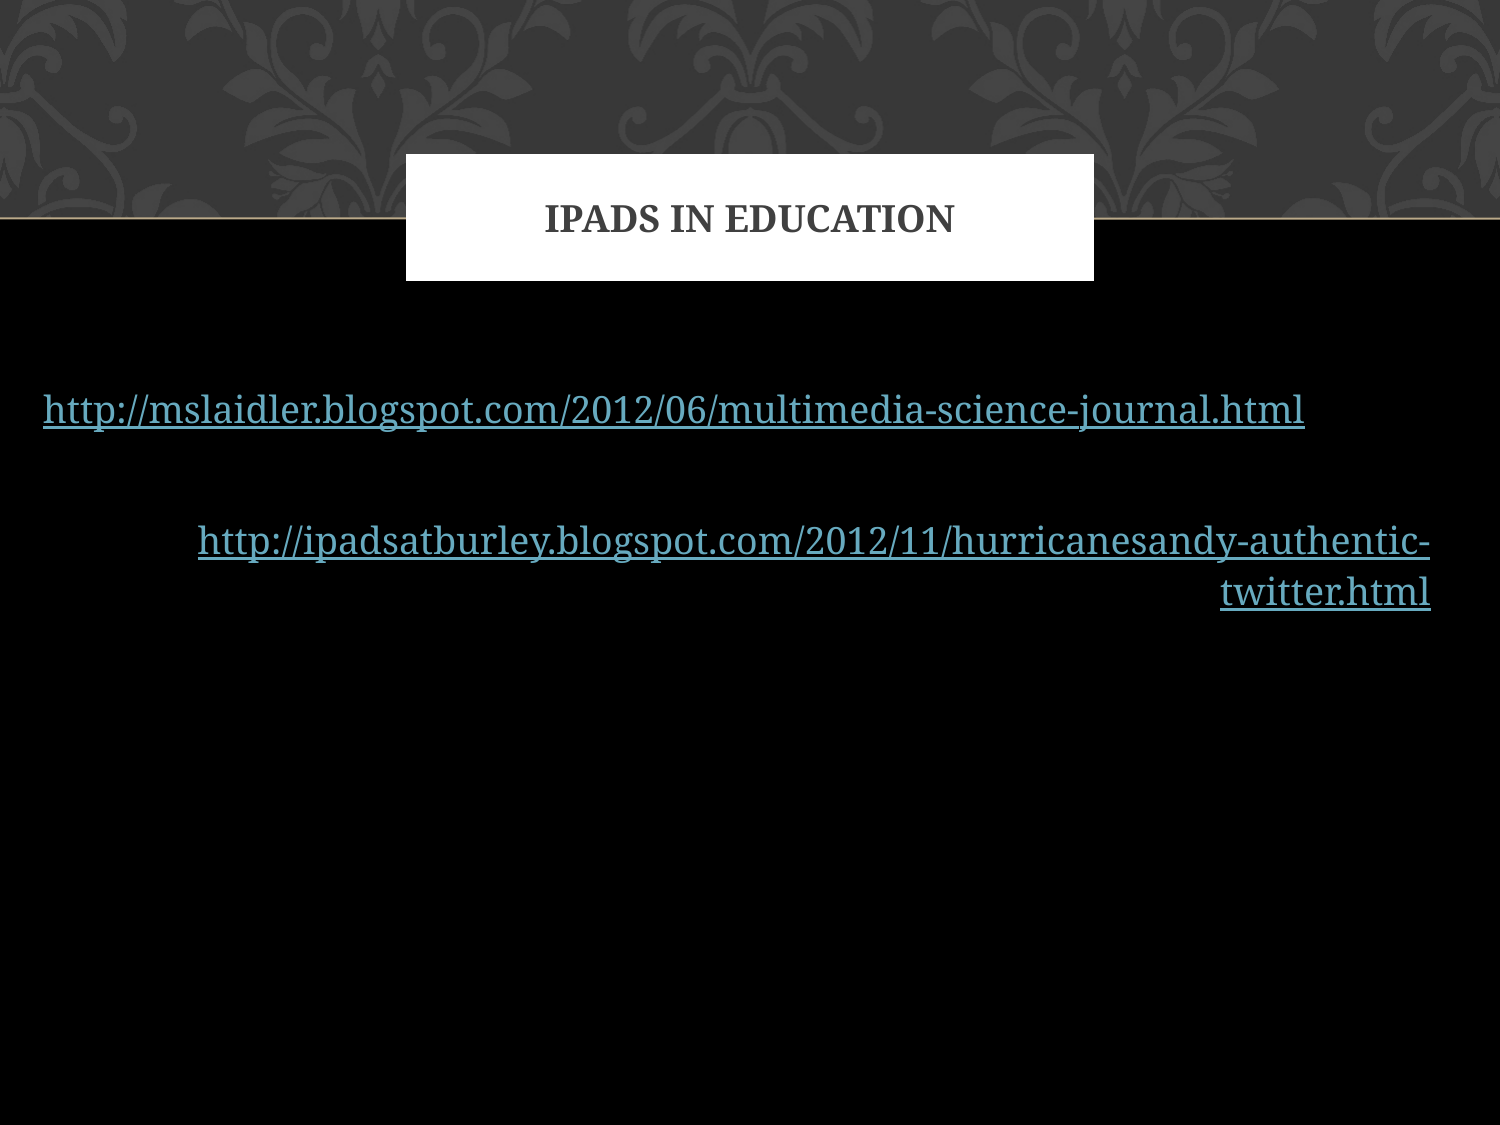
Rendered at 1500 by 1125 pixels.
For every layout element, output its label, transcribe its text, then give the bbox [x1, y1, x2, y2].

text_box http://mslaidler.blogspot.com/2012/06/multimedia-science-journal.html [28, 378, 1389, 444]
title Ipads in education [406, 154, 1094, 281]
text_box http://ipadsatburley.blogspot.com/2012/11/hurricanesandy-authentic-twitter.html [51, 509, 1446, 627]
